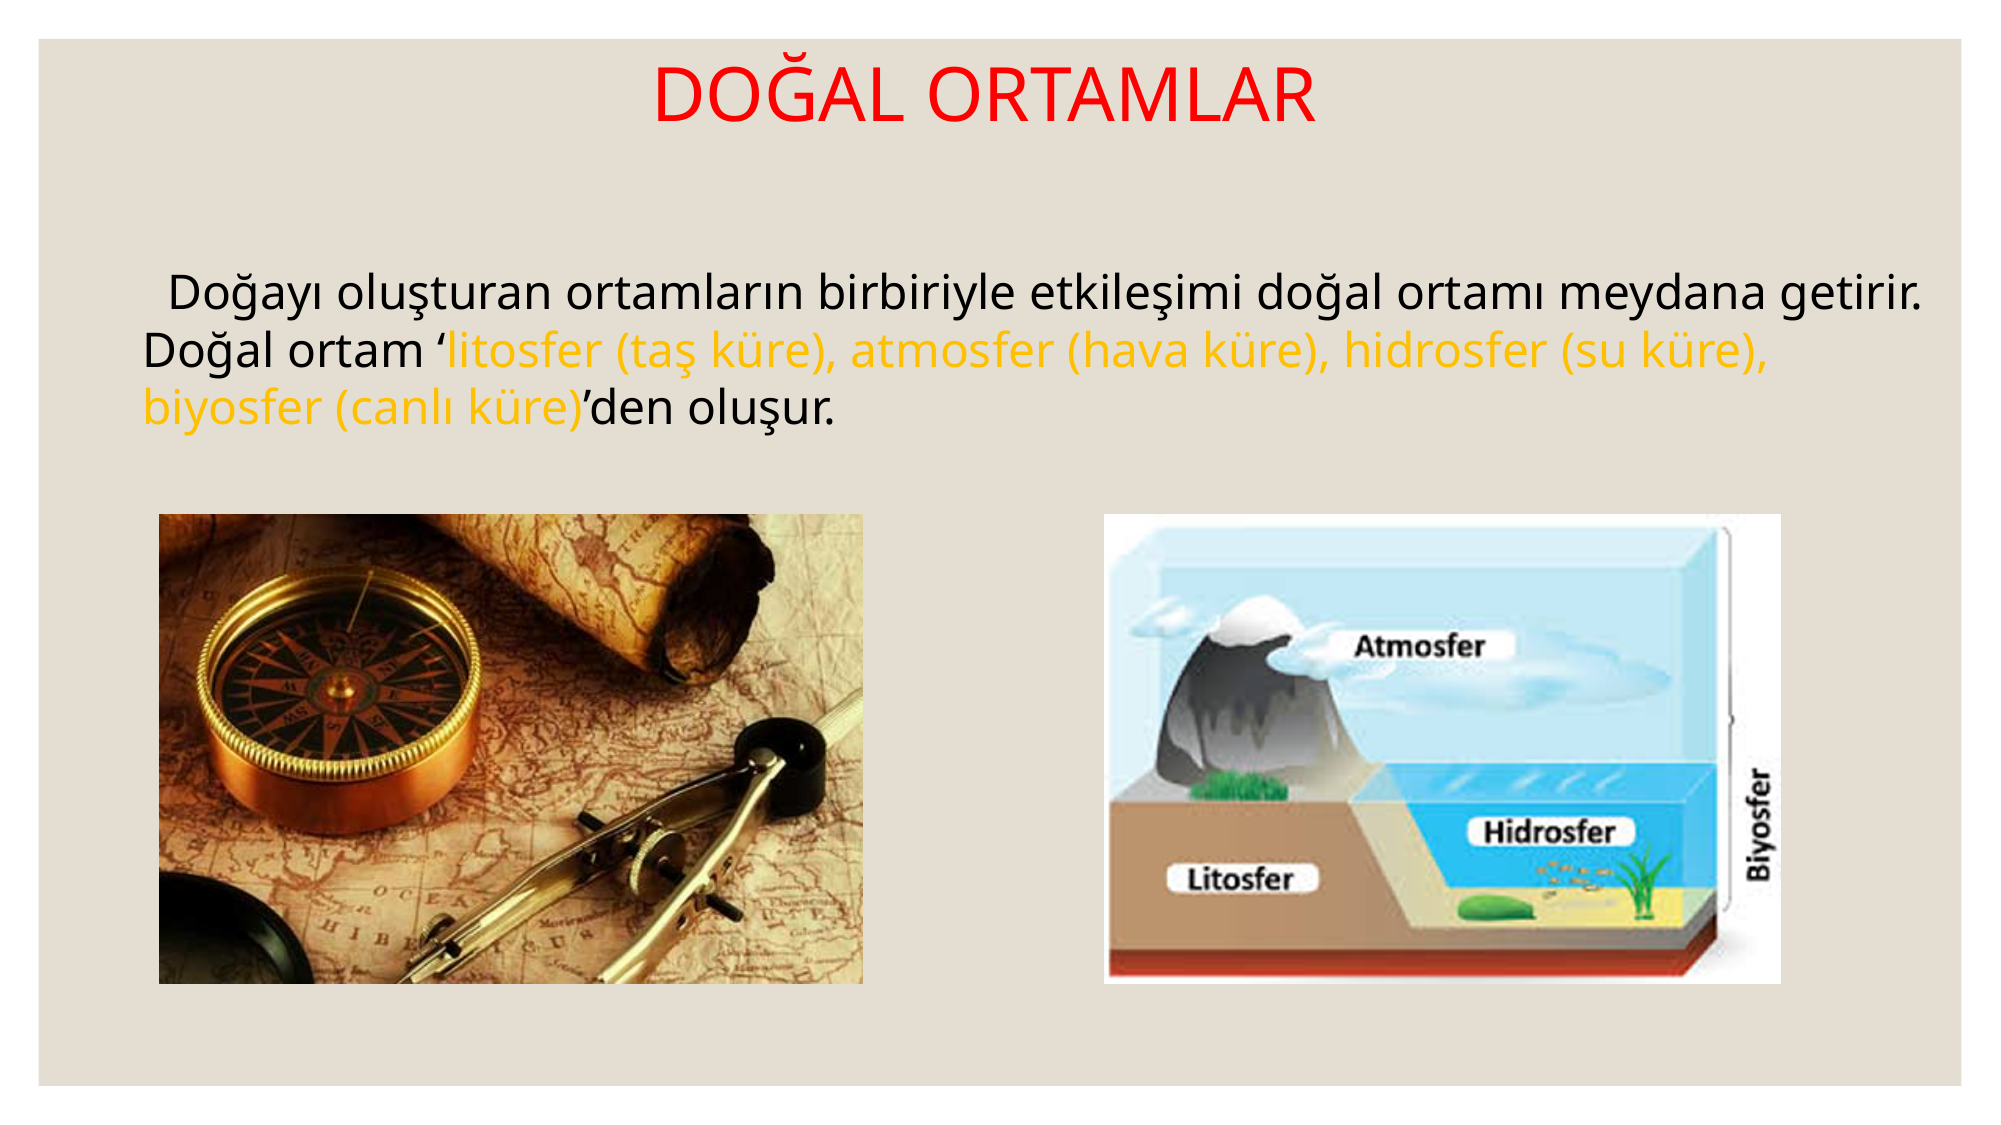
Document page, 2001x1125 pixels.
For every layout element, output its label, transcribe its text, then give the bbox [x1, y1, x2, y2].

text_box Doğayı oluşturan ortamların birbiriyle etkileşimi doğal ortamı meydana getirir. Doğal ortam ‘litosfer (taş küre), atmosfer (hava küre), hidrosfer (su küre), biyosfer (canlı küre)’den oluşur. [127, 254, 1944, 442]
picture [159, 514, 863, 984]
picture [1104, 514, 1781, 984]
text_box DOĞAL ORTAMLAR [24, 38, 1944, 144]
